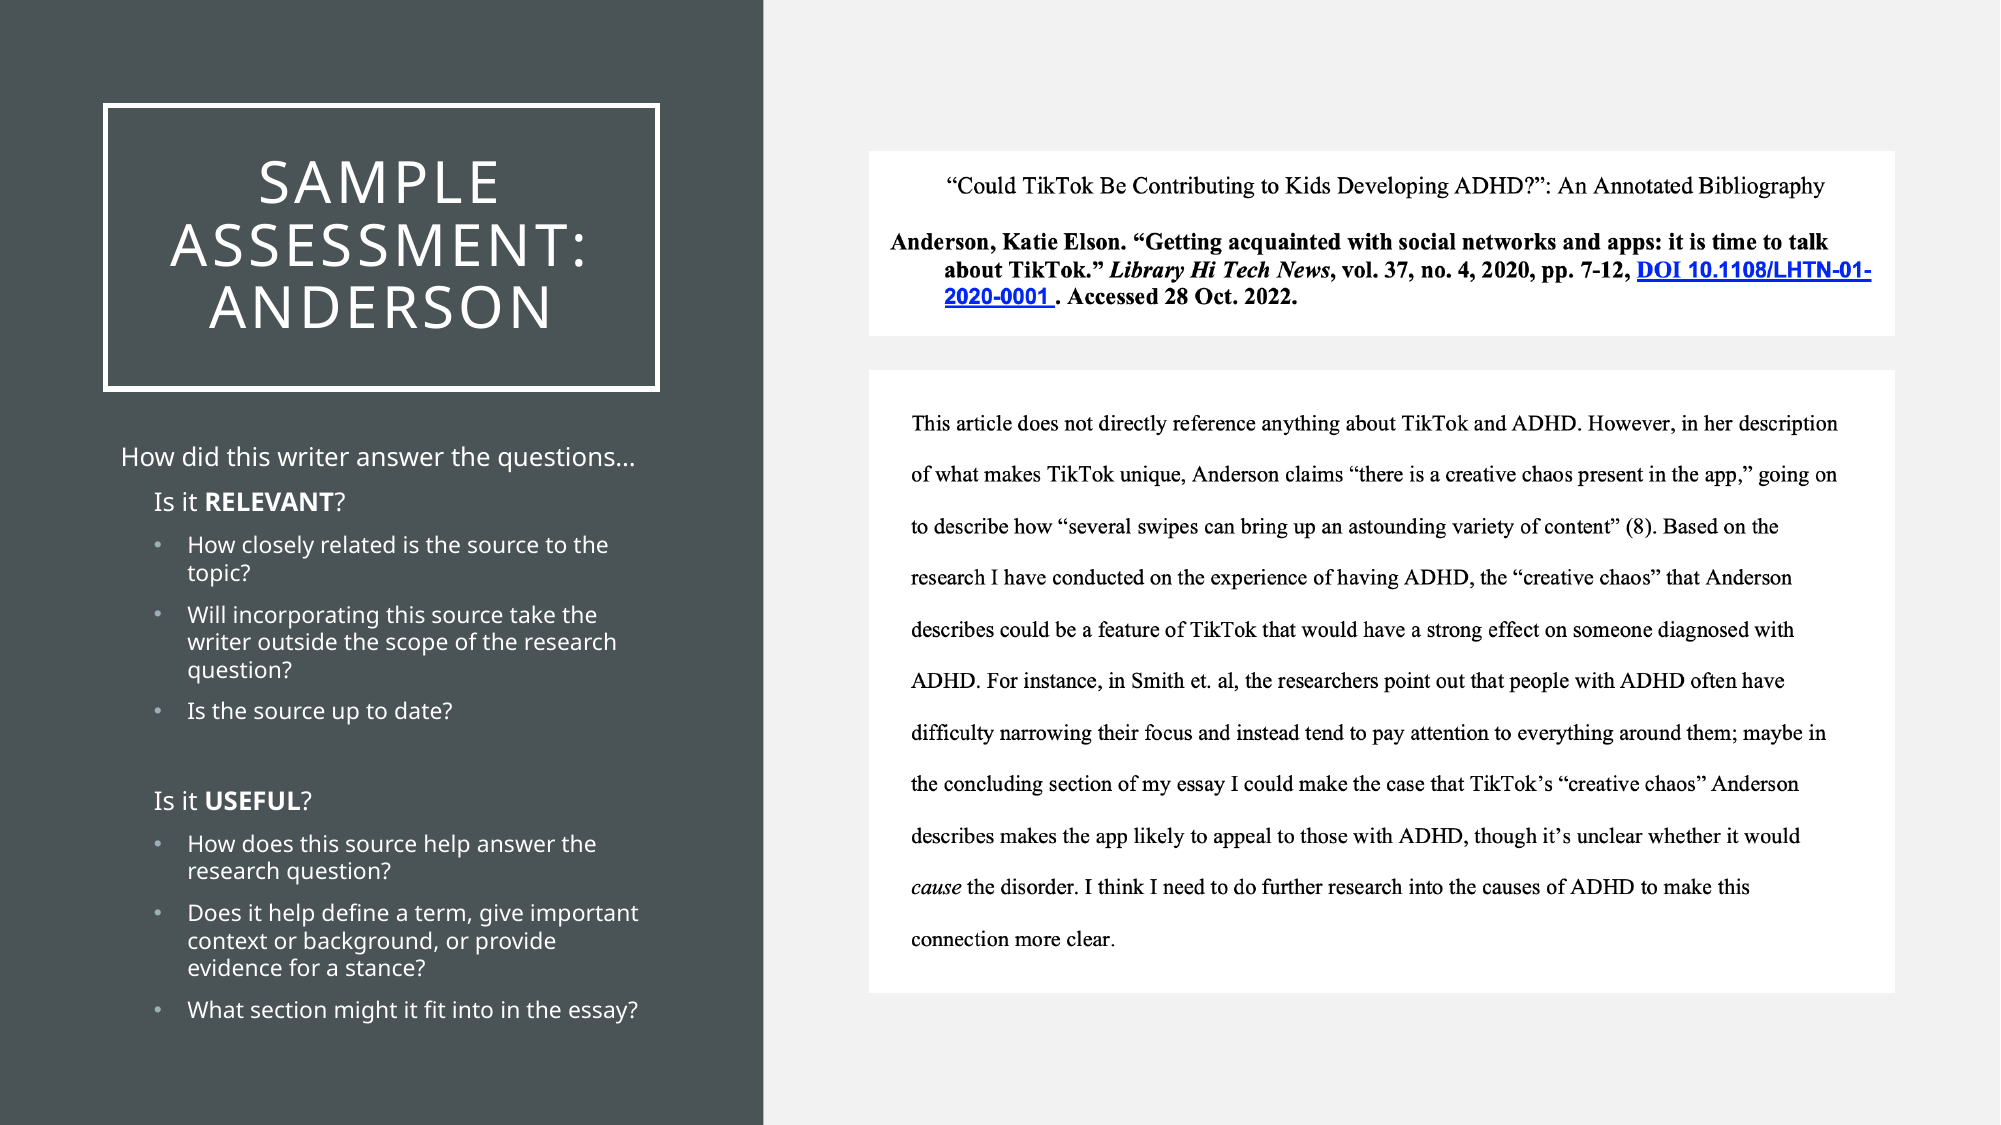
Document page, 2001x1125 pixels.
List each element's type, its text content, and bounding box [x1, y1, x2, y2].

text_box [764, 0, 2000, 1125]
list How did this writer answer the questions… Is it RELEVANT? How closely related is the source to the topic? Will incorporating this source take the writer outside the scope of the research question? Is the source up to date? Is it USEFUL? How does this source help answer the research question? Does it help define a term, give important context or background, or provide evidence for a stance? What section might it fit into in the essay? [105, 432, 658, 1088]
picture [869, 151, 1895, 336]
title SAMPLE ASSESSMENT: ANDERSON [103, 103, 660, 392]
text_box [0, 0, 764, 1125]
picture [869, 370, 1895, 993]
